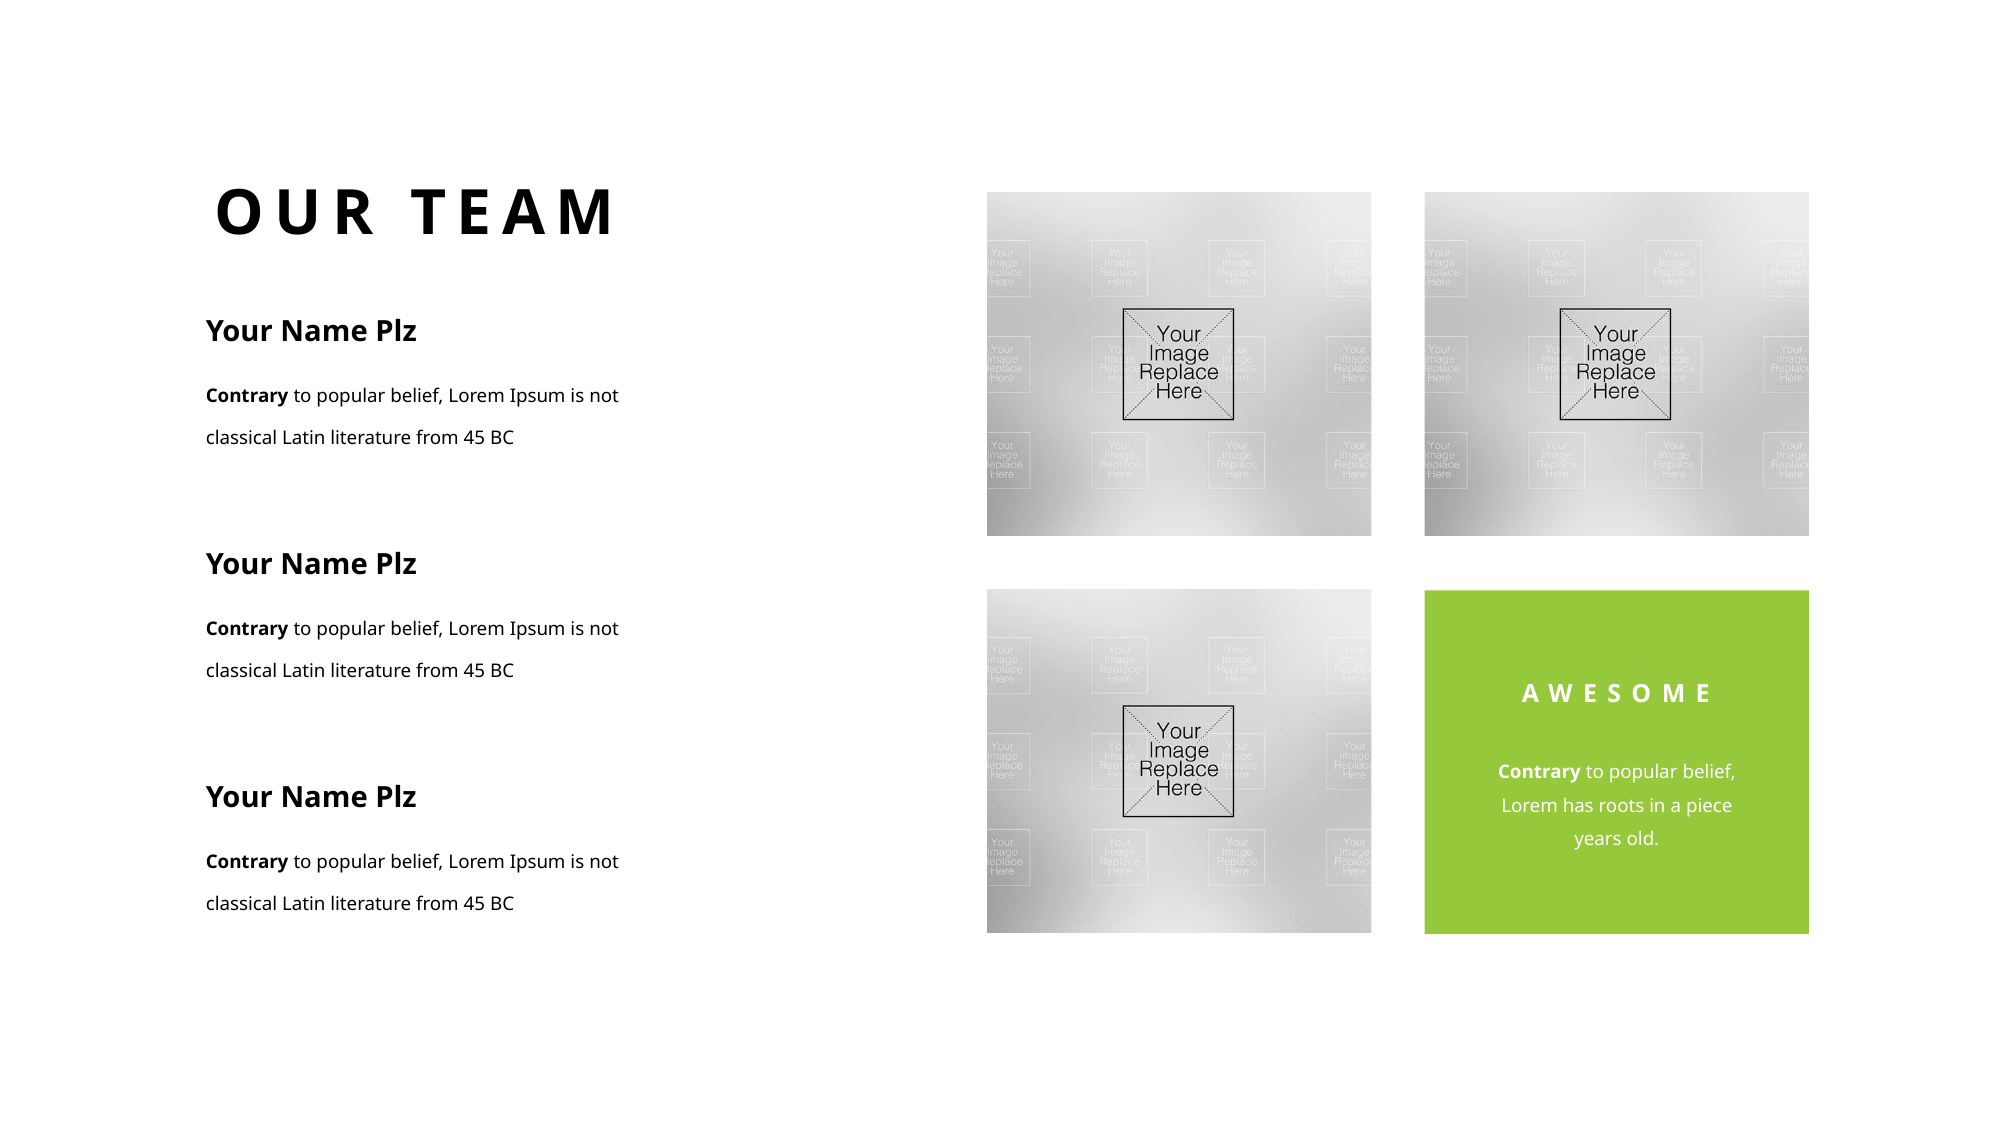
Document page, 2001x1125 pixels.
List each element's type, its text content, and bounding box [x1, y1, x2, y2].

text_box OUR TEAM [199, 165, 683, 255]
picture [1424, 192, 1809, 536]
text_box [190, 771, 655, 917]
picture [987, 589, 1372, 933]
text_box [190, 538, 655, 684]
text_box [190, 305, 655, 451]
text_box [1424, 590, 1809, 935]
picture [987, 192, 1372, 536]
